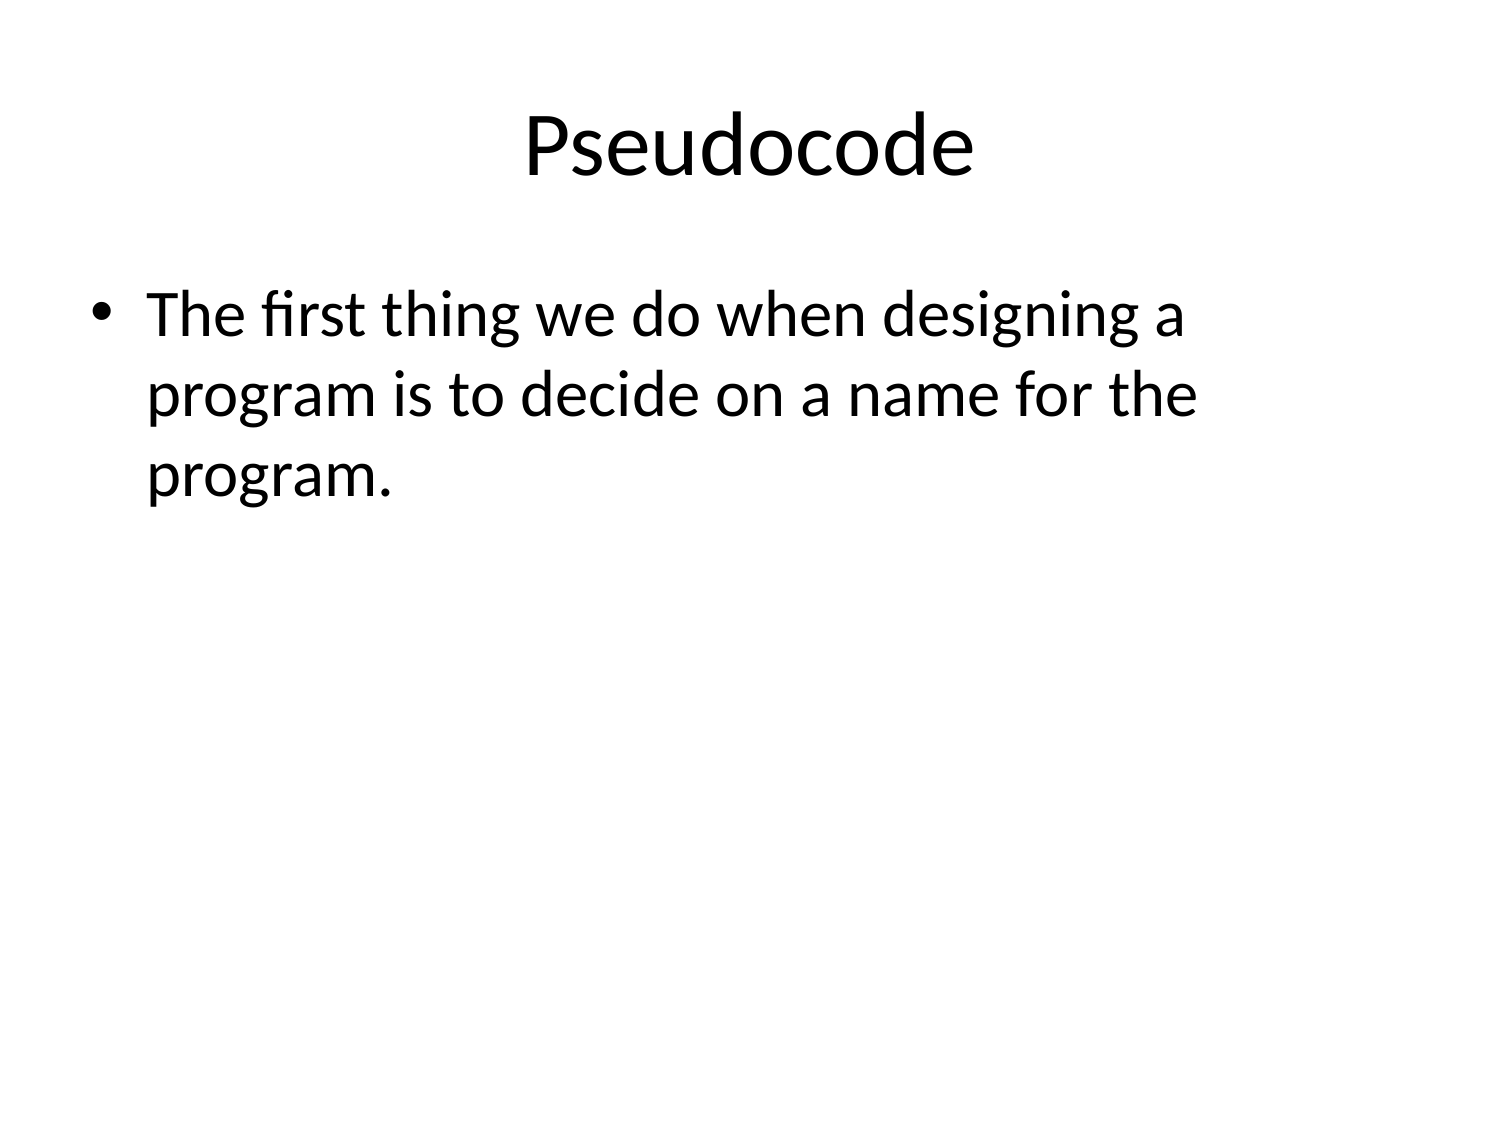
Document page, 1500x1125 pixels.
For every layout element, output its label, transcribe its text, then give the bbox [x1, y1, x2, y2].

list The first thing we do when designing a program is to decide on a name for the program. [75, 262, 1425, 1005]
title Pseudocode [75, 45, 1425, 233]
